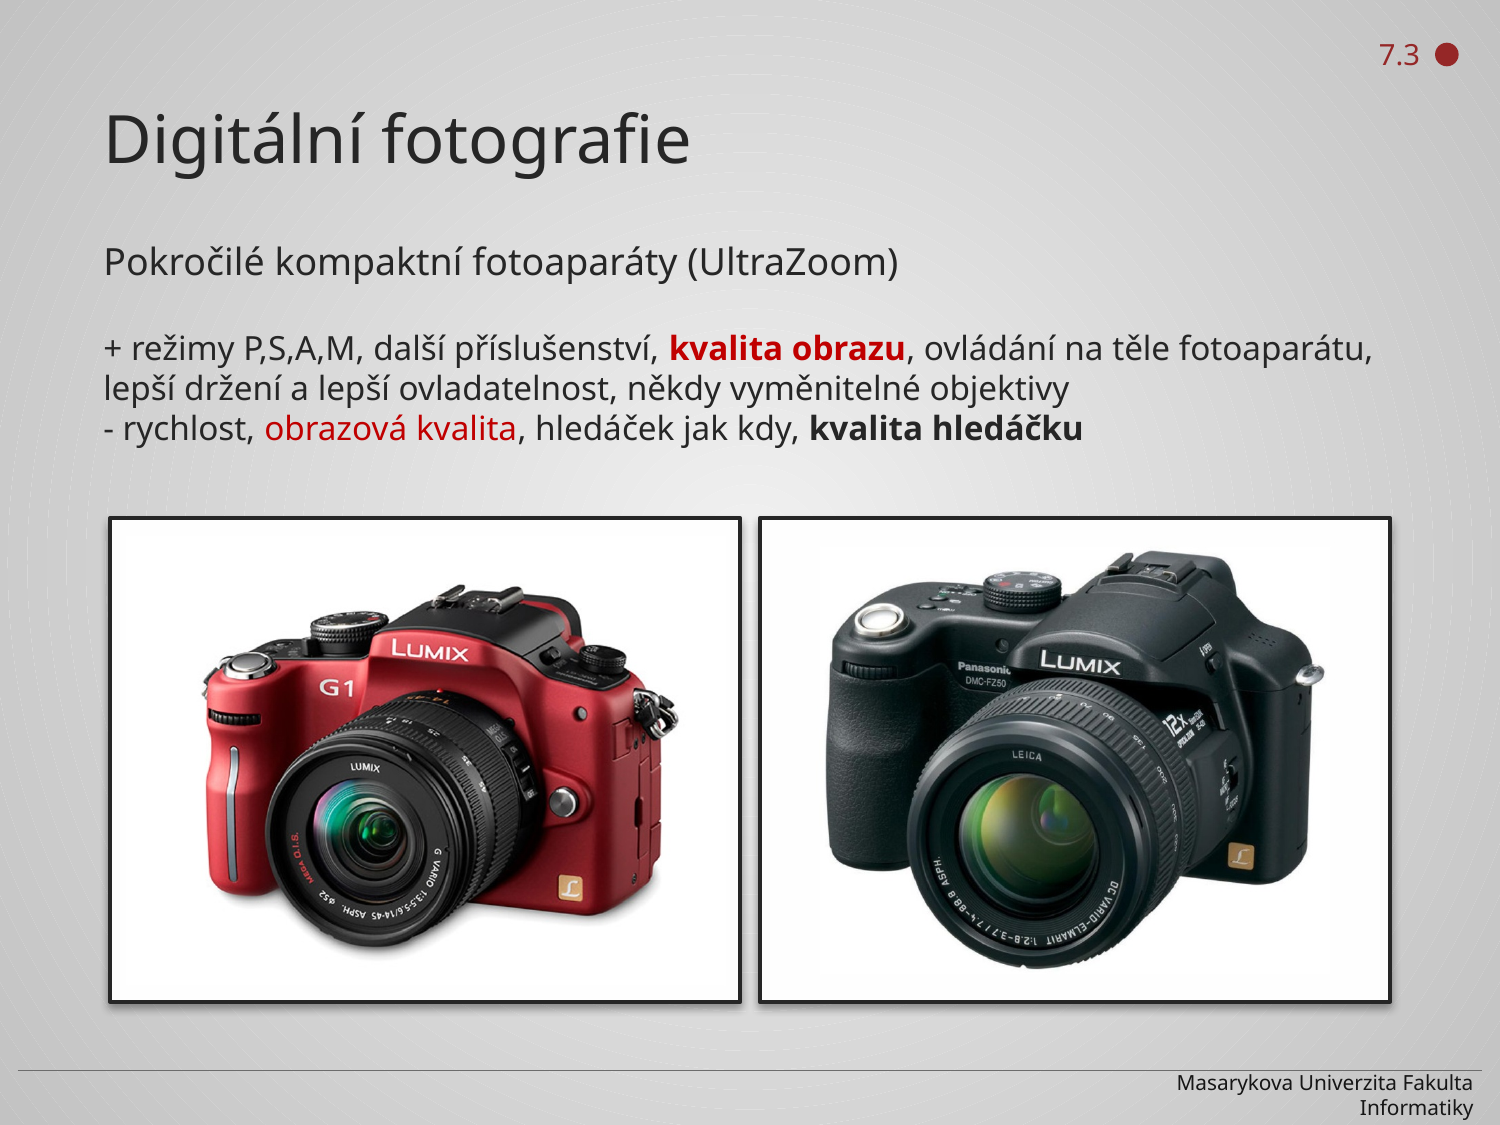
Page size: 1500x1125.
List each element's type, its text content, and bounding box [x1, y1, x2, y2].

picture [761, 519, 1389, 1000]
text_box Digitální fotografie [88, 89, 1436, 230]
text_box 7.3 [1364, 29, 1459, 79]
picture [111, 519, 739, 1000]
text_box Pokročilé kompaktní fotoaparáty (UltraZoom) + režimy P,S,A,M, další příslušenství, kvalita obrazu, ovládání na těle fotoaparátu, lepší držení a lepší ovladatelnost, někdy vyměnitelné objektivy - rychlost, obrazová kvalita, hledáček jak kdy, kvalita hledáčku [88, 230, 1436, 500]
footer Masarykova Univerzita Fakulta Informatiky [1092, 1065, 1489, 1125]
